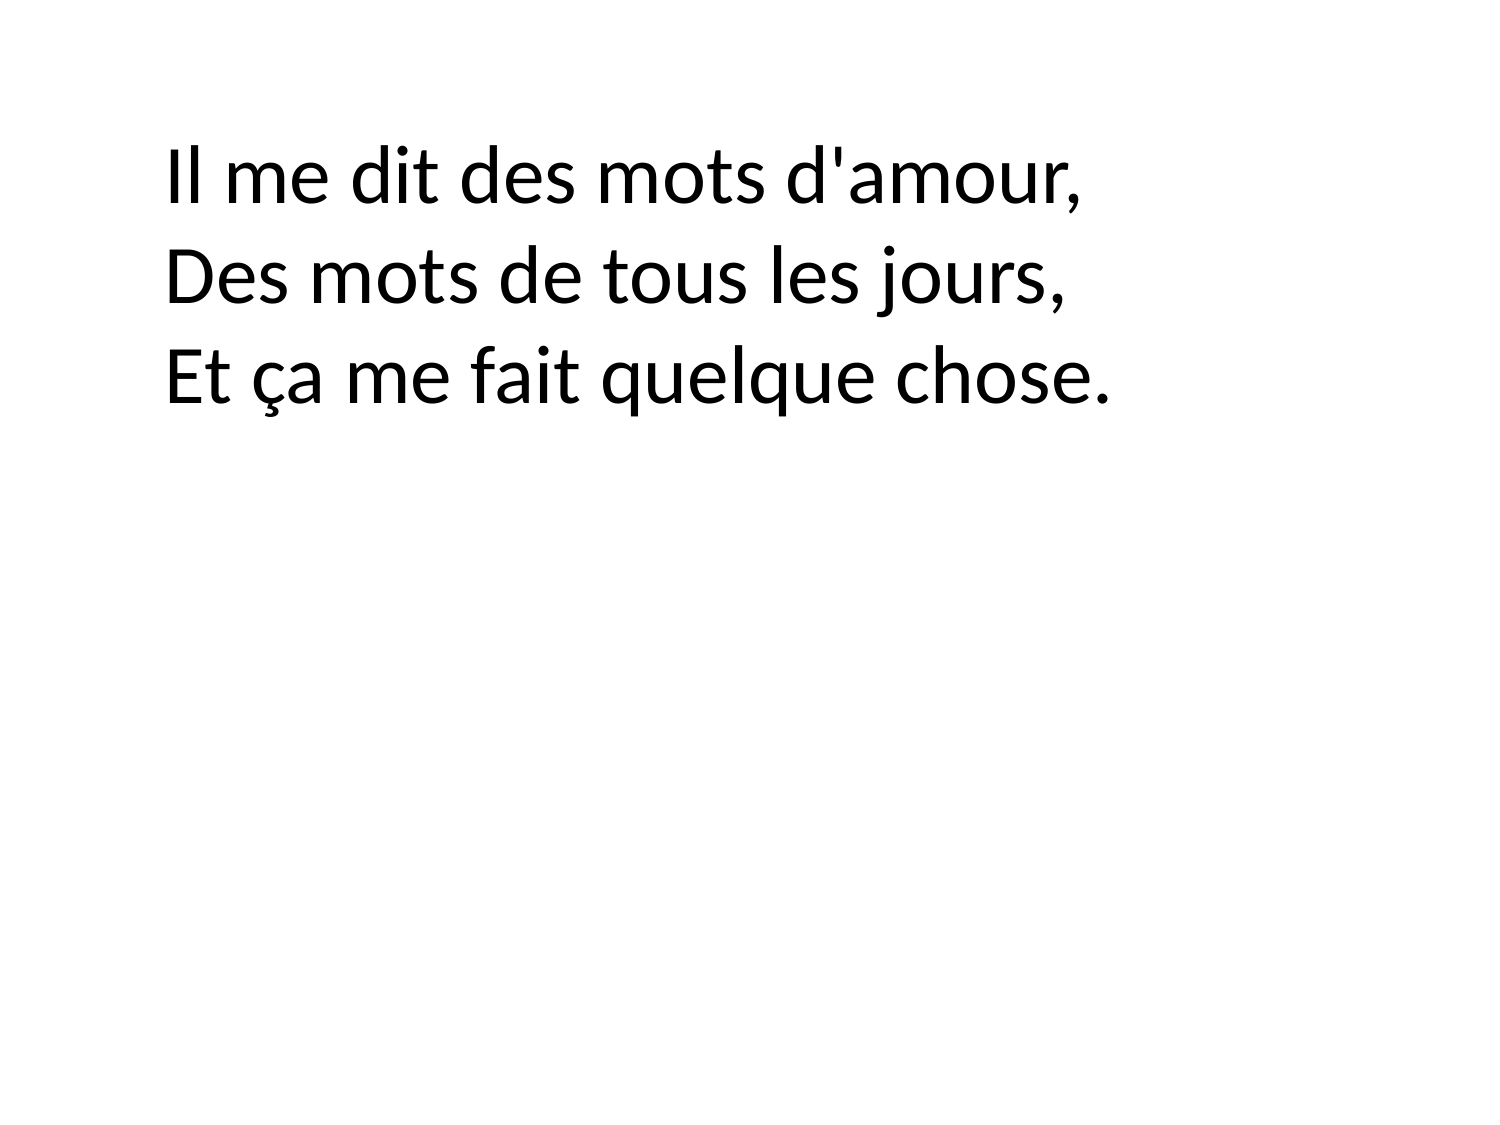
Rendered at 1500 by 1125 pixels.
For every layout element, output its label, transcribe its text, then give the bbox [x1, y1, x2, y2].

text_box Il me dit des mots d'amour, Des mots de tous les jours, Et ça me fait quelque chose. [150, 112, 1500, 428]
